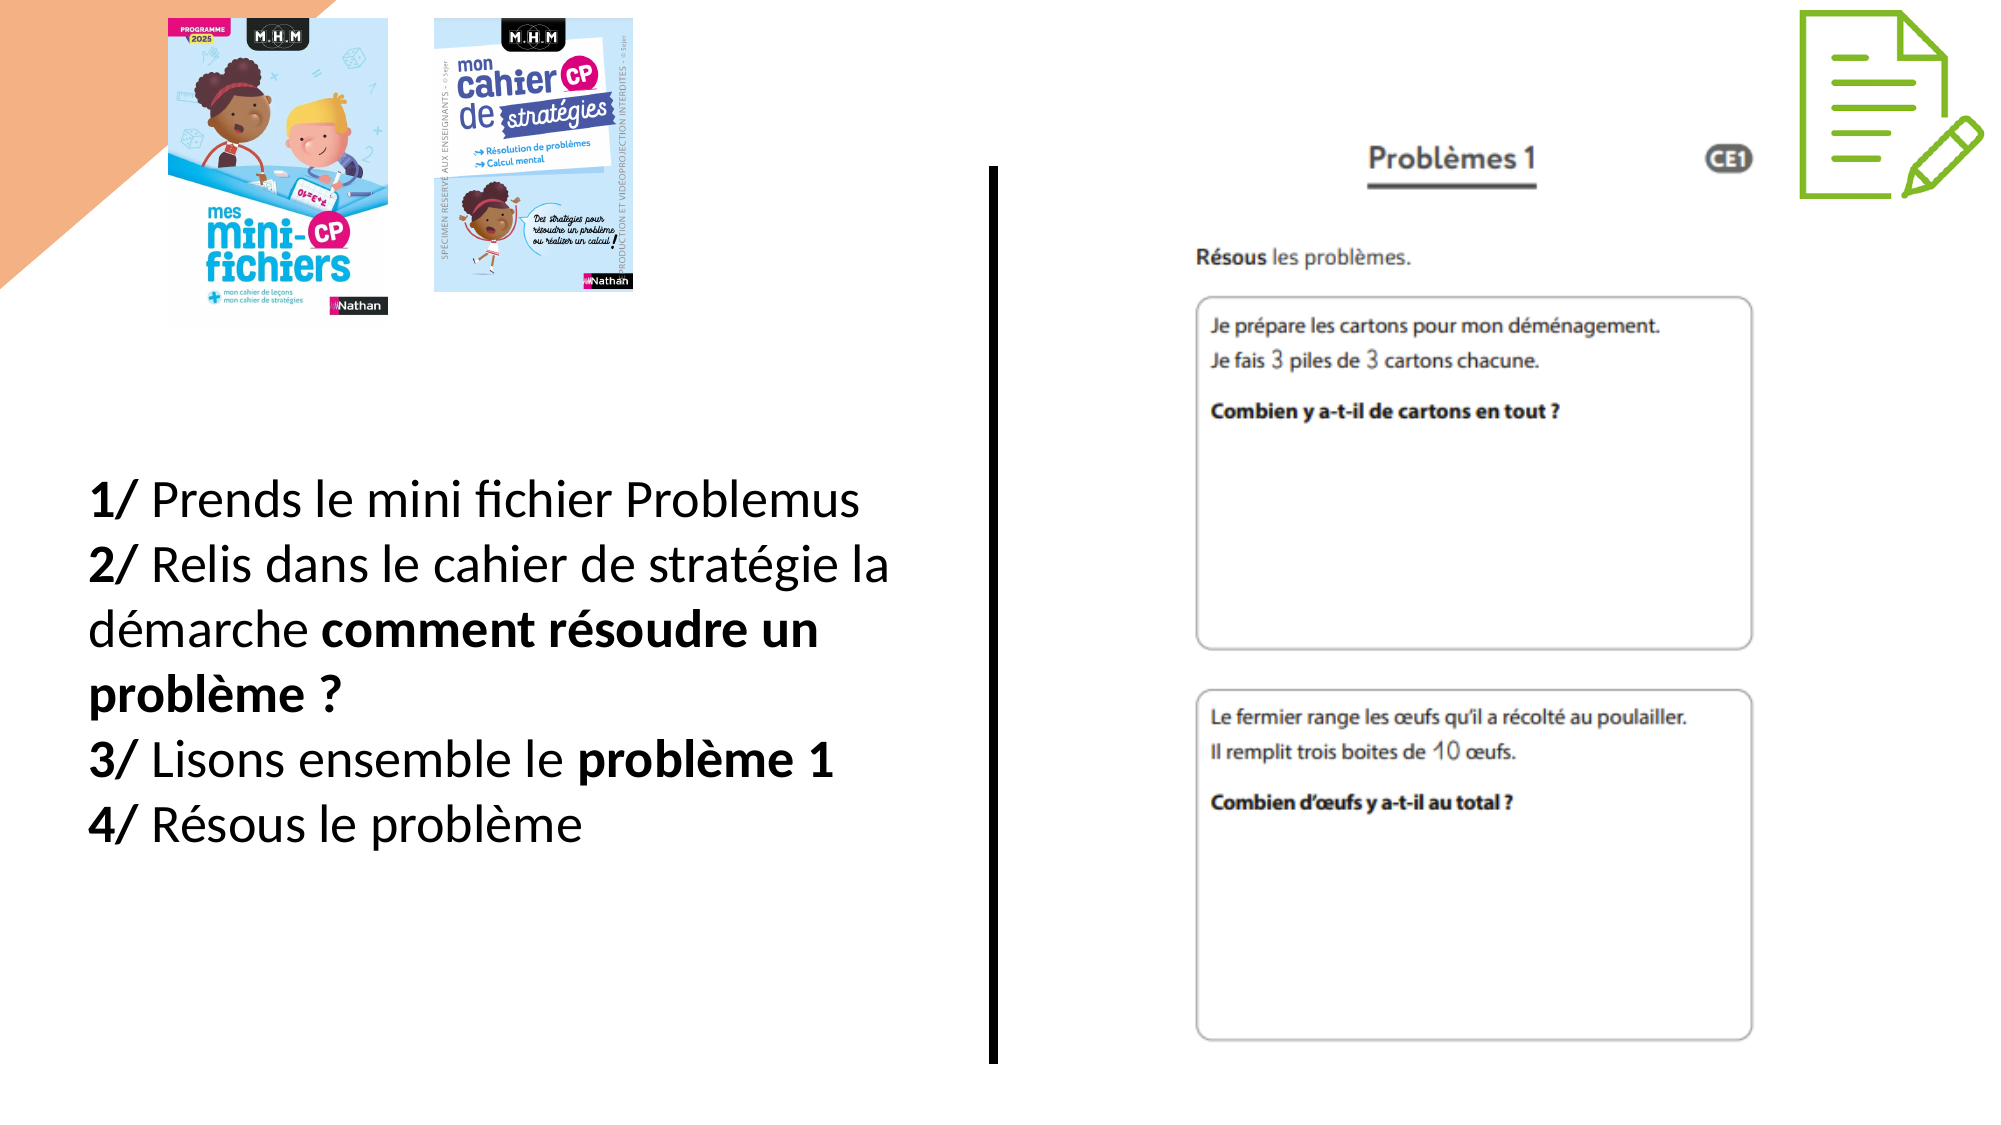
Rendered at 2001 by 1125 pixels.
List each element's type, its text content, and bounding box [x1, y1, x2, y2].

text_box [0, 0, 337, 290]
picture [168, 18, 388, 330]
picture [434, 18, 633, 292]
picture [1797, 10, 1986, 199]
text_box 1/ Prends le mini fichier Problemus 2/ Relis dans le cahier de stratégie la démarche comment résoudre un problème ? 3/ Lisons ensemble le problème 1 4/ Résous le problème [73, 456, 993, 861]
picture [1140, 120, 1777, 1058]
